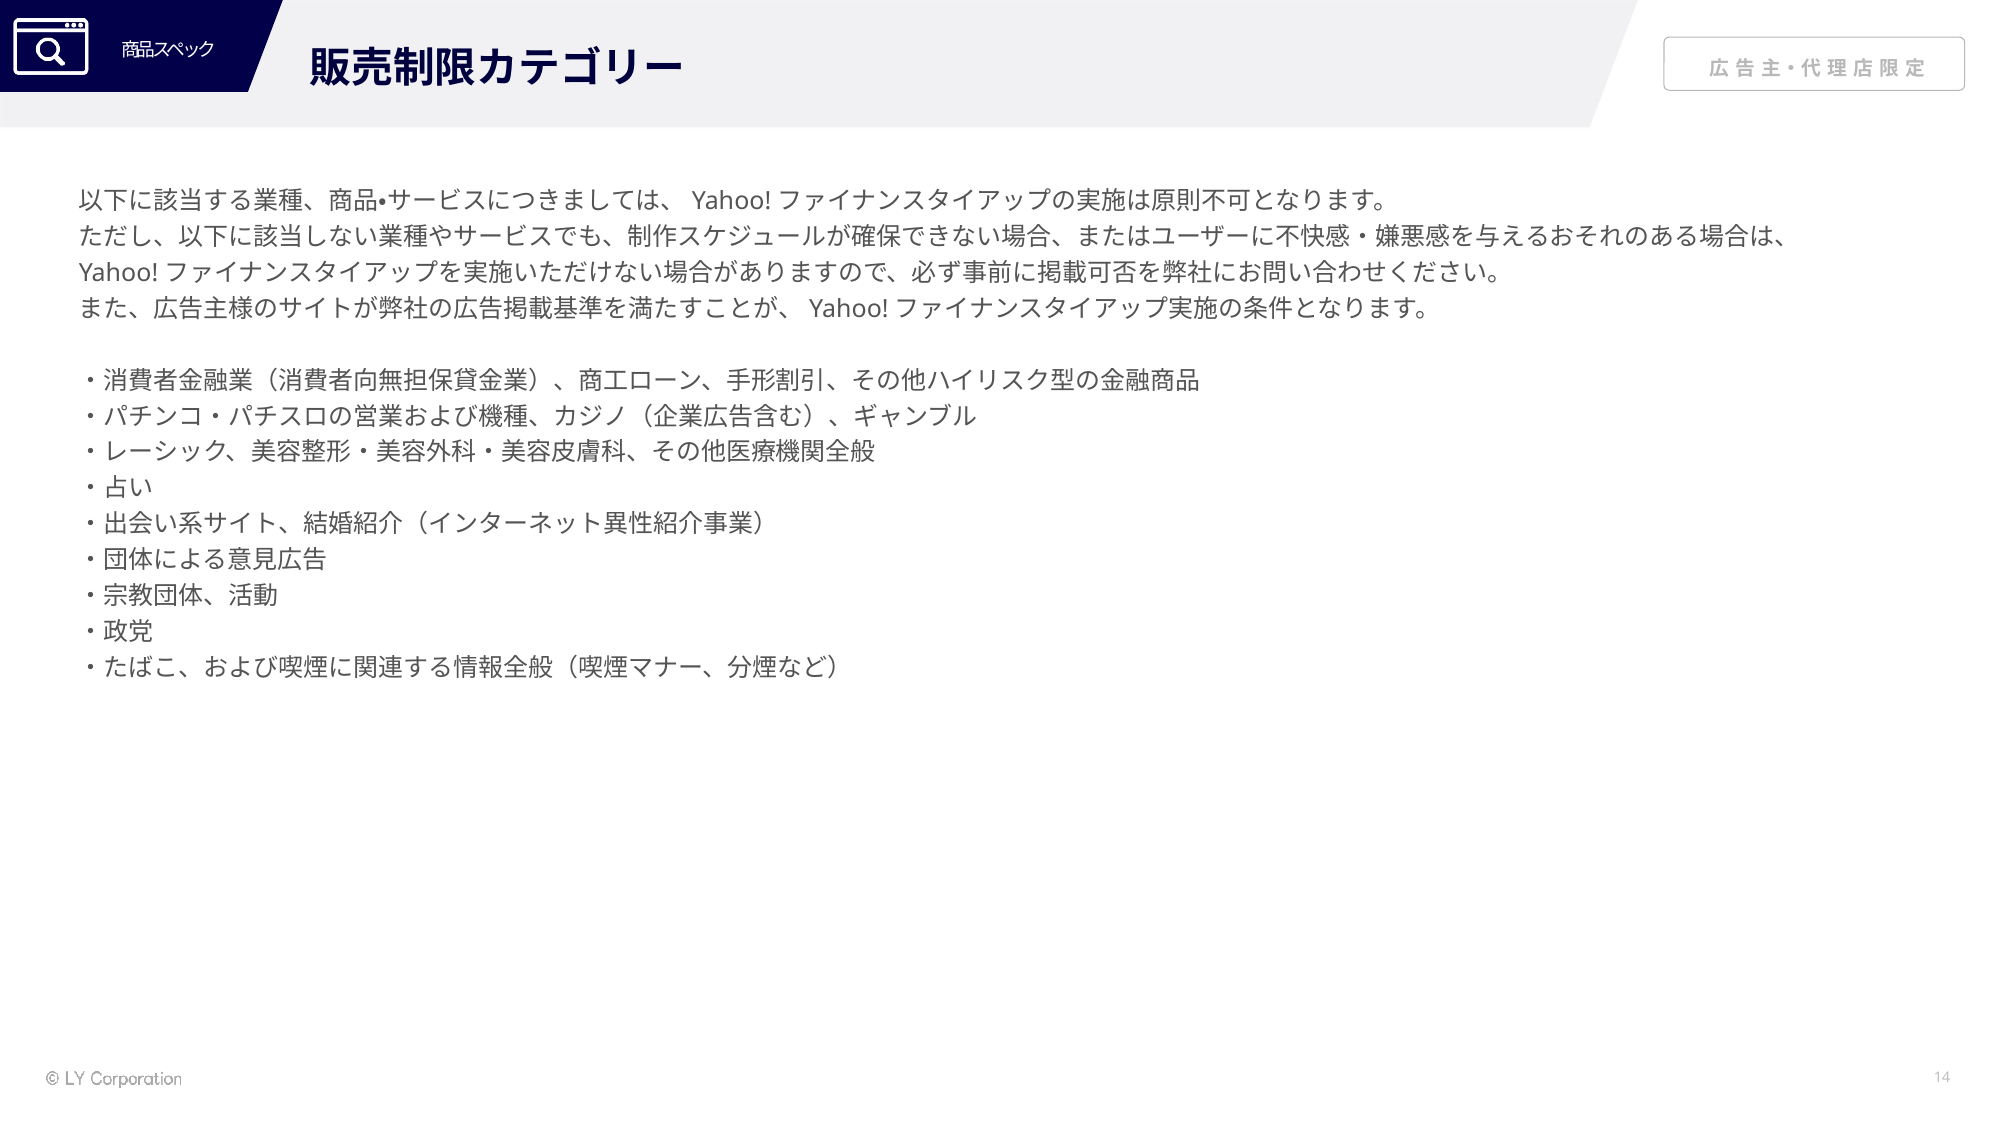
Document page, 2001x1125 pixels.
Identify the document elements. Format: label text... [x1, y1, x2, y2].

picture [8, 4, 92, 88]
list 商品スペック [97, 13, 240, 81]
picture [46, 1071, 181, 1088]
list 販売制限カテゴリー [309, 41, 1645, 97]
text_box 以下に該当する業種、商品・サービスにつきましては、Yahoo!ファイナンスタイアップの実施は原則不可となります。 ただし、以下に該当しない業種やサービスでも、制作スケジュールが確保できない場合、またはユーザーに不快感・嫌悪感を与えるおそれのある場合は、 Yahoo!ファイナンスタイアップを実施いただけない場合がありますので、必ず事前に掲載可否を弊社にお問い合わせください。 また、広告主様のサイトが弊社の広告掲載基準を満たすことが、Yahoo!ファイナンスタイアップ実施の条件となります。 ・消費者金融業（消費者向無担保貸金業）、商工ローン、手形割引、その他ハイリスク型の金融商品 ・パチンコ・パチスロの営業および機種、カジノ（企業広告含む）、ギャンブル ・レーシック、美容整形・美容外科・美容皮膚科、その他医療機関全般 ・占い ・出会い系サイト、結婚紹介（インターネット異性紹介事業） ・団体による意見広告 ・宗教団体、活動 ・政党 ・たばこ、および喫煙に関連する情報全般（喫煙マナー、分煙など） [78, 178, 1922, 682]
